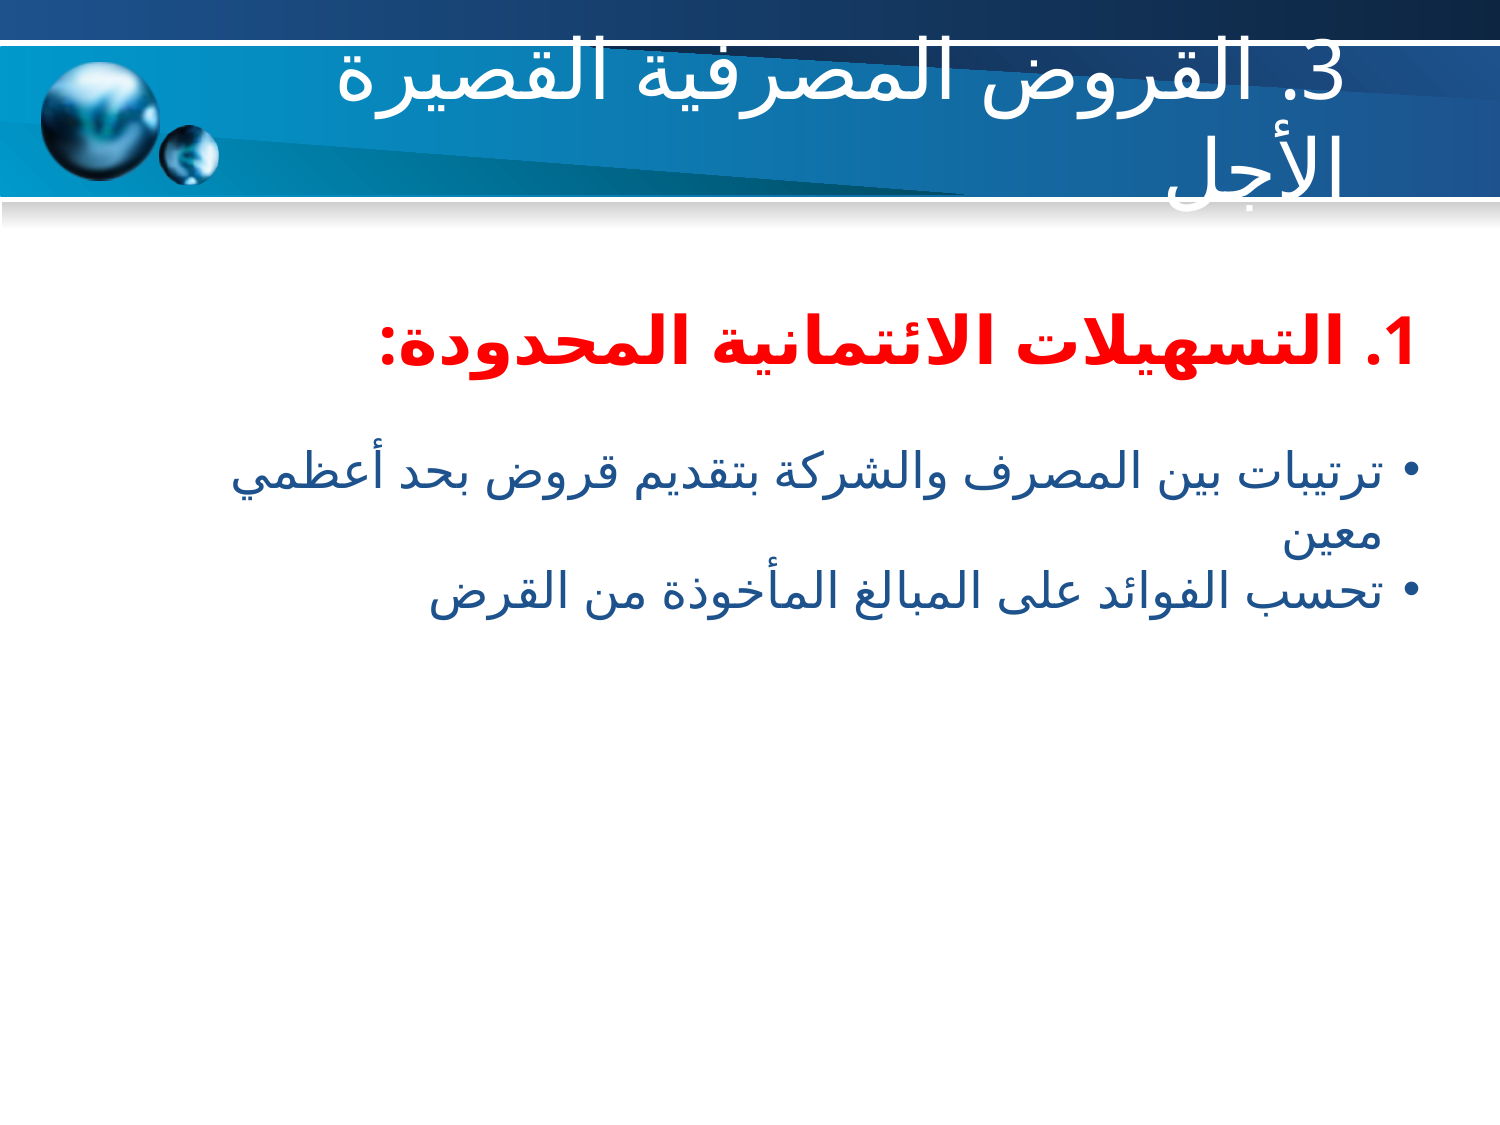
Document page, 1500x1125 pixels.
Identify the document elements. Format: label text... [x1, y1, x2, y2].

picture [42, 63, 159, 180]
picture [160, 126, 218, 184]
title 3. القروض المصرفية القصيرة الأجل [274, 44, 1363, 188]
text_box 1. التسهيلات الائتمانية المحدودة: ترتيبات بين المصرف والشركة بتقديم قروض بحد أعظمي معين تحسب الفوائد على المبالغ المأخوذة من القرض [194, 290, 1435, 626]
